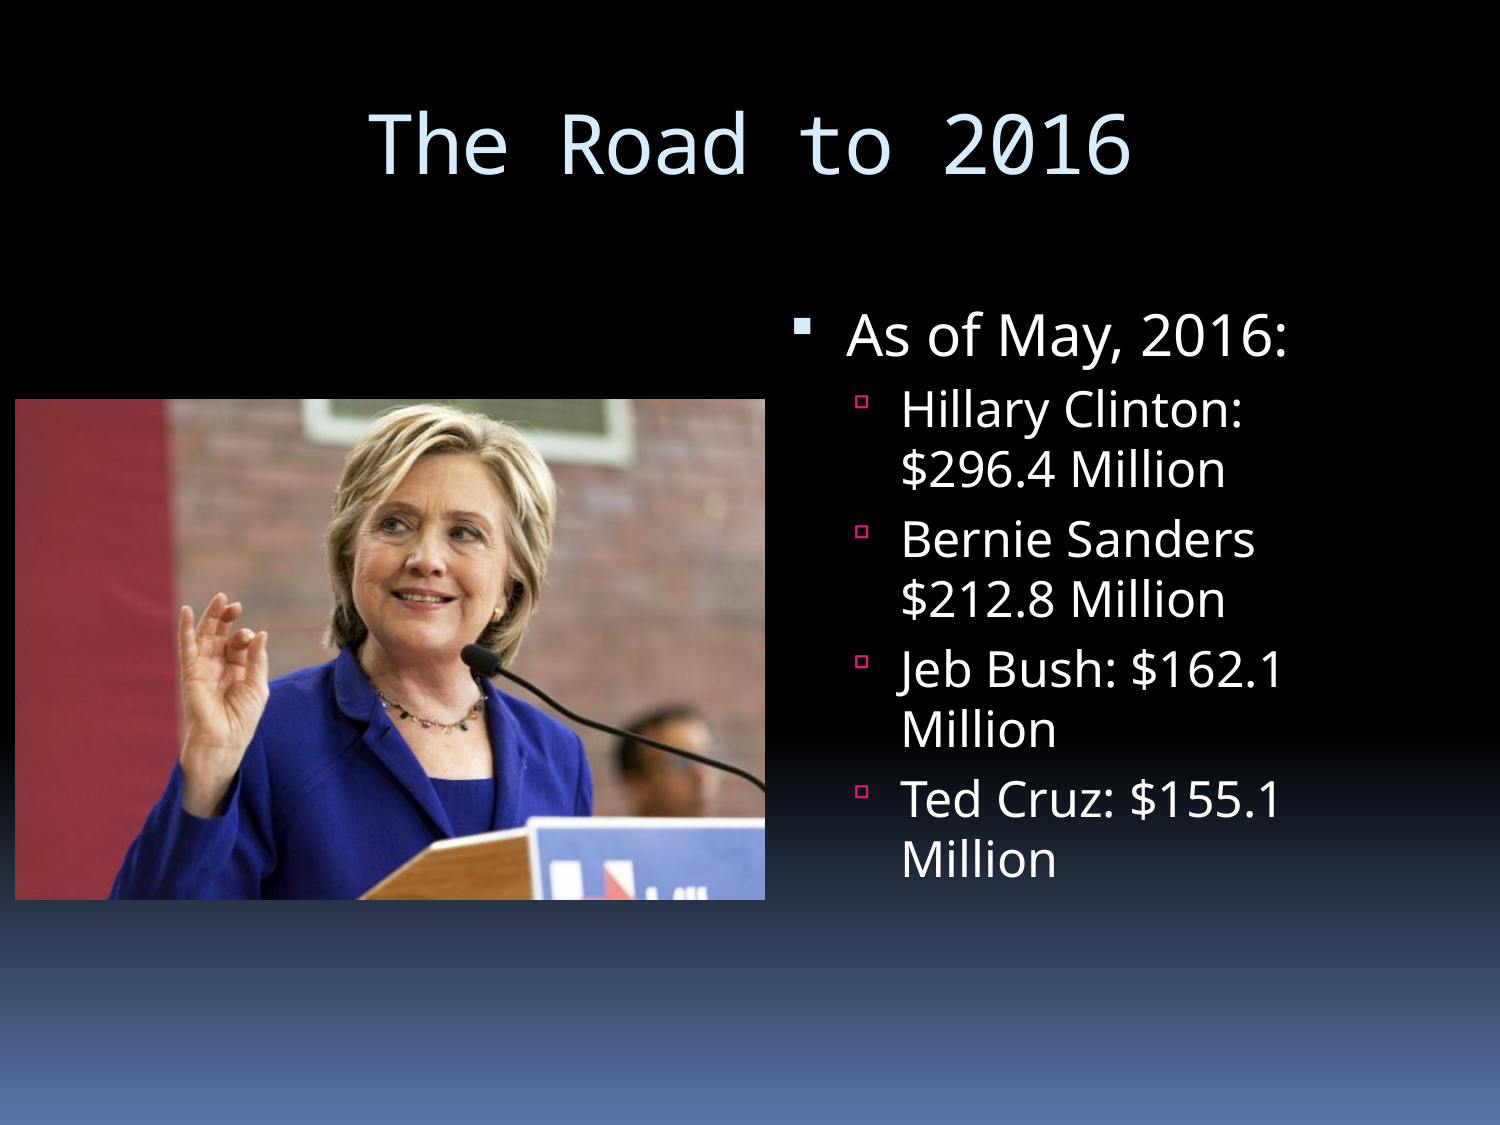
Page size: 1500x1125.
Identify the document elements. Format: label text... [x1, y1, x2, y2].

list As of May, 2016: Hillary Clinton: $296.4 Million Bernie Sanders $212.8 Million Jeb Bush: $162.1 Million Ted Cruz: $155.1 Million [763, 290, 1427, 1033]
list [14, 399, 766, 901]
title The Road to 2016 [75, 83, 1425, 234]
